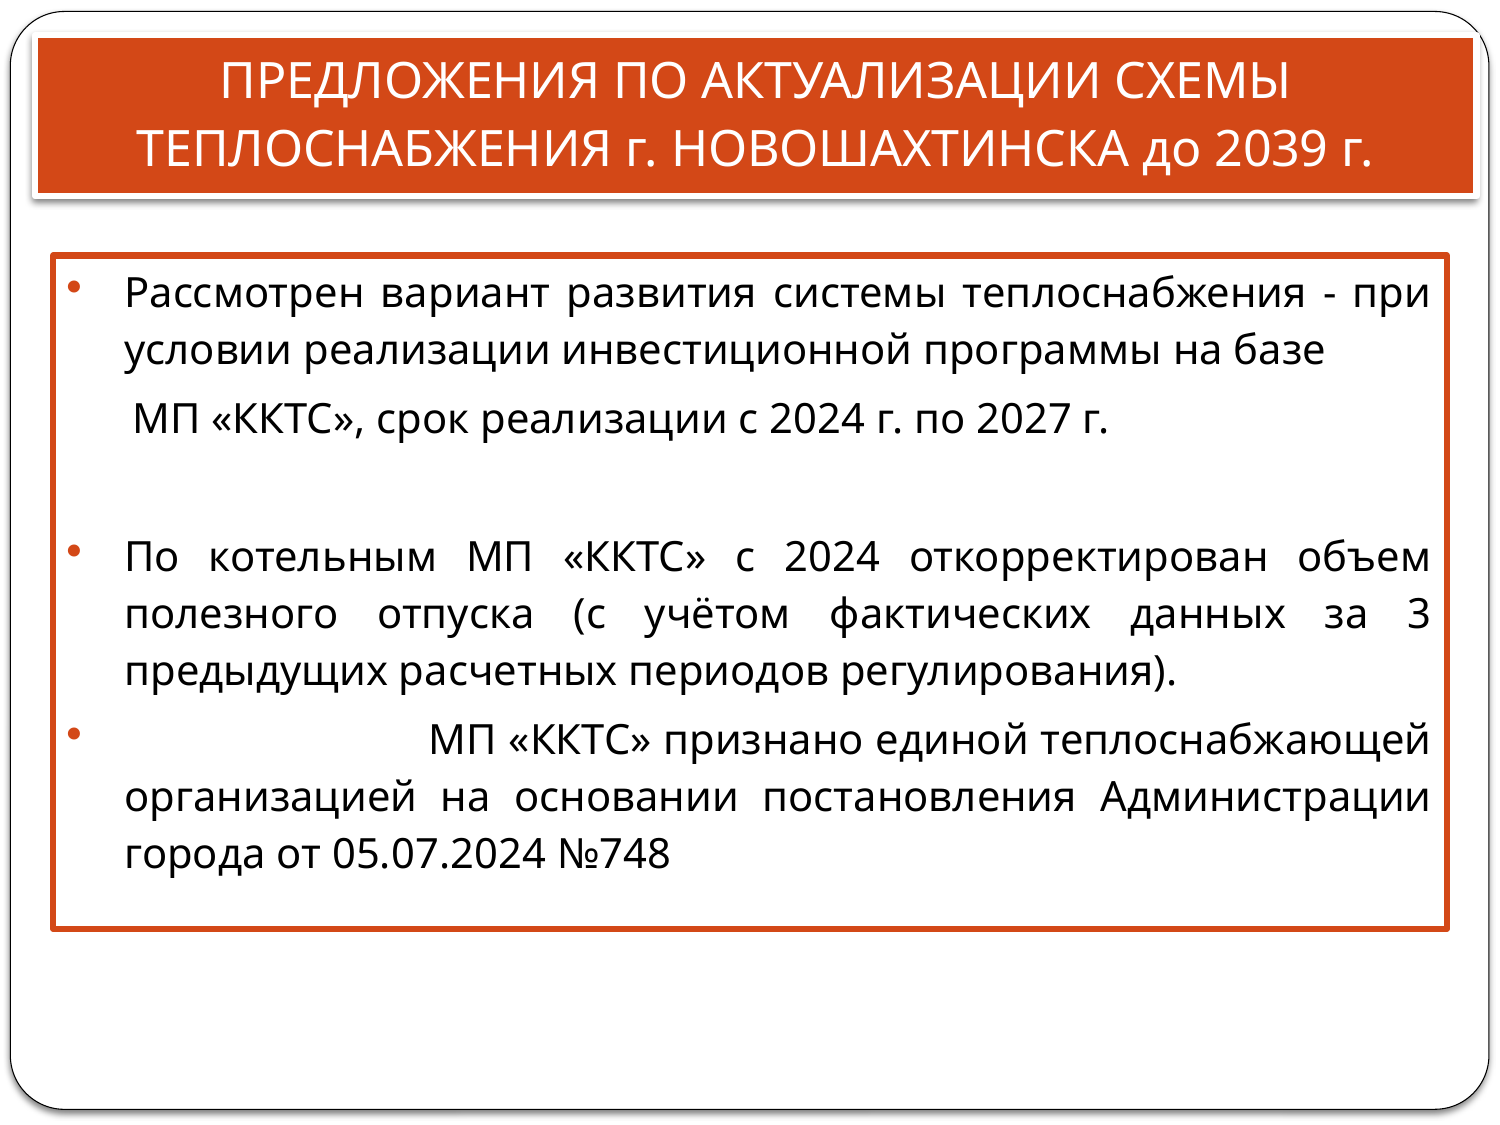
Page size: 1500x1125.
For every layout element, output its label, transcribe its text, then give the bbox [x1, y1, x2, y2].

list Рассмотрен вариант развития системы теплоснабжения - при условии реализации инвестиционной программы на базе МП «ККТС», срок реализации с 2024 г. по 2027 г. По котельным МП «ККТС» с 2024 откорректирован объем полезного отпуска (с учётом фактических данных за 3 предыдущих расчетных периодов регулирования). МП «ККТС» признано единой теплоснабжающей организацией на основании постановления Администрации города от 05.07.2024 №748 [52, 254, 1448, 930]
title ПРЕДЛОЖЕНИЯ ПО АКТУАЛИЗАЦИИ СХЕМЫ ТЕПЛОСНАБЖЕНИЯ г. НОВОШАХТИНСКА до 2039 г. [32, 32, 1480, 199]
